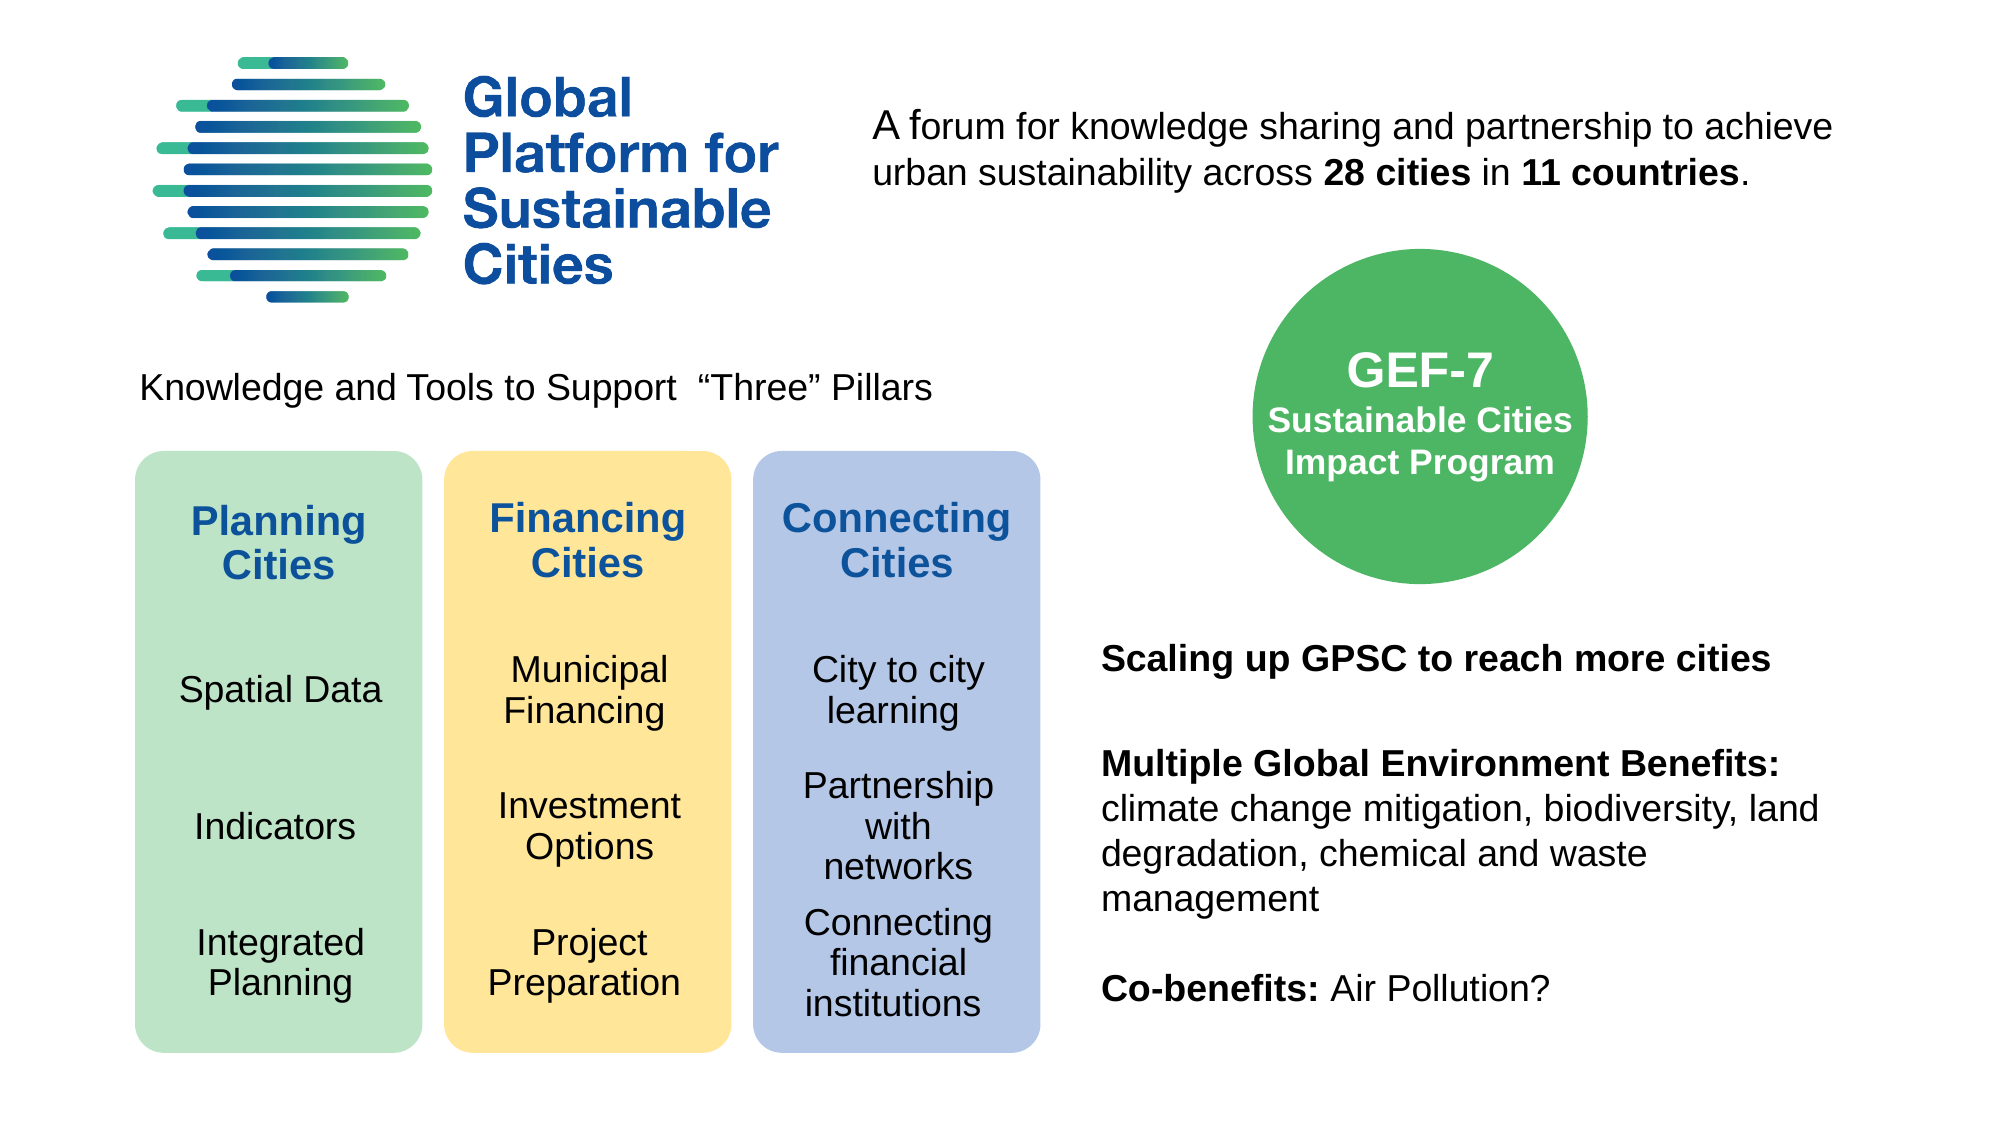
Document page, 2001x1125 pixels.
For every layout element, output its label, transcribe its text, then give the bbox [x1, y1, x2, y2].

picture [151, 57, 779, 303]
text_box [135, 450, 1041, 1053]
text_box A forum for knowledge sharing and partnership to achieve urban sustainability across 28 cities in 11 countries. [857, 90, 1932, 201]
text_box Knowledge and Tools to Support “Three” Pillars [124, 355, 1241, 416]
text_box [1241, 248, 1600, 585]
text_box Scaling up GPSC to reach more cities Multiple Global Environment Benefits: climate change mitigation, biodiversity, land degradation, chemical and waste management Co-benefits: Air Pollution? [1086, 626, 1880, 1017]
